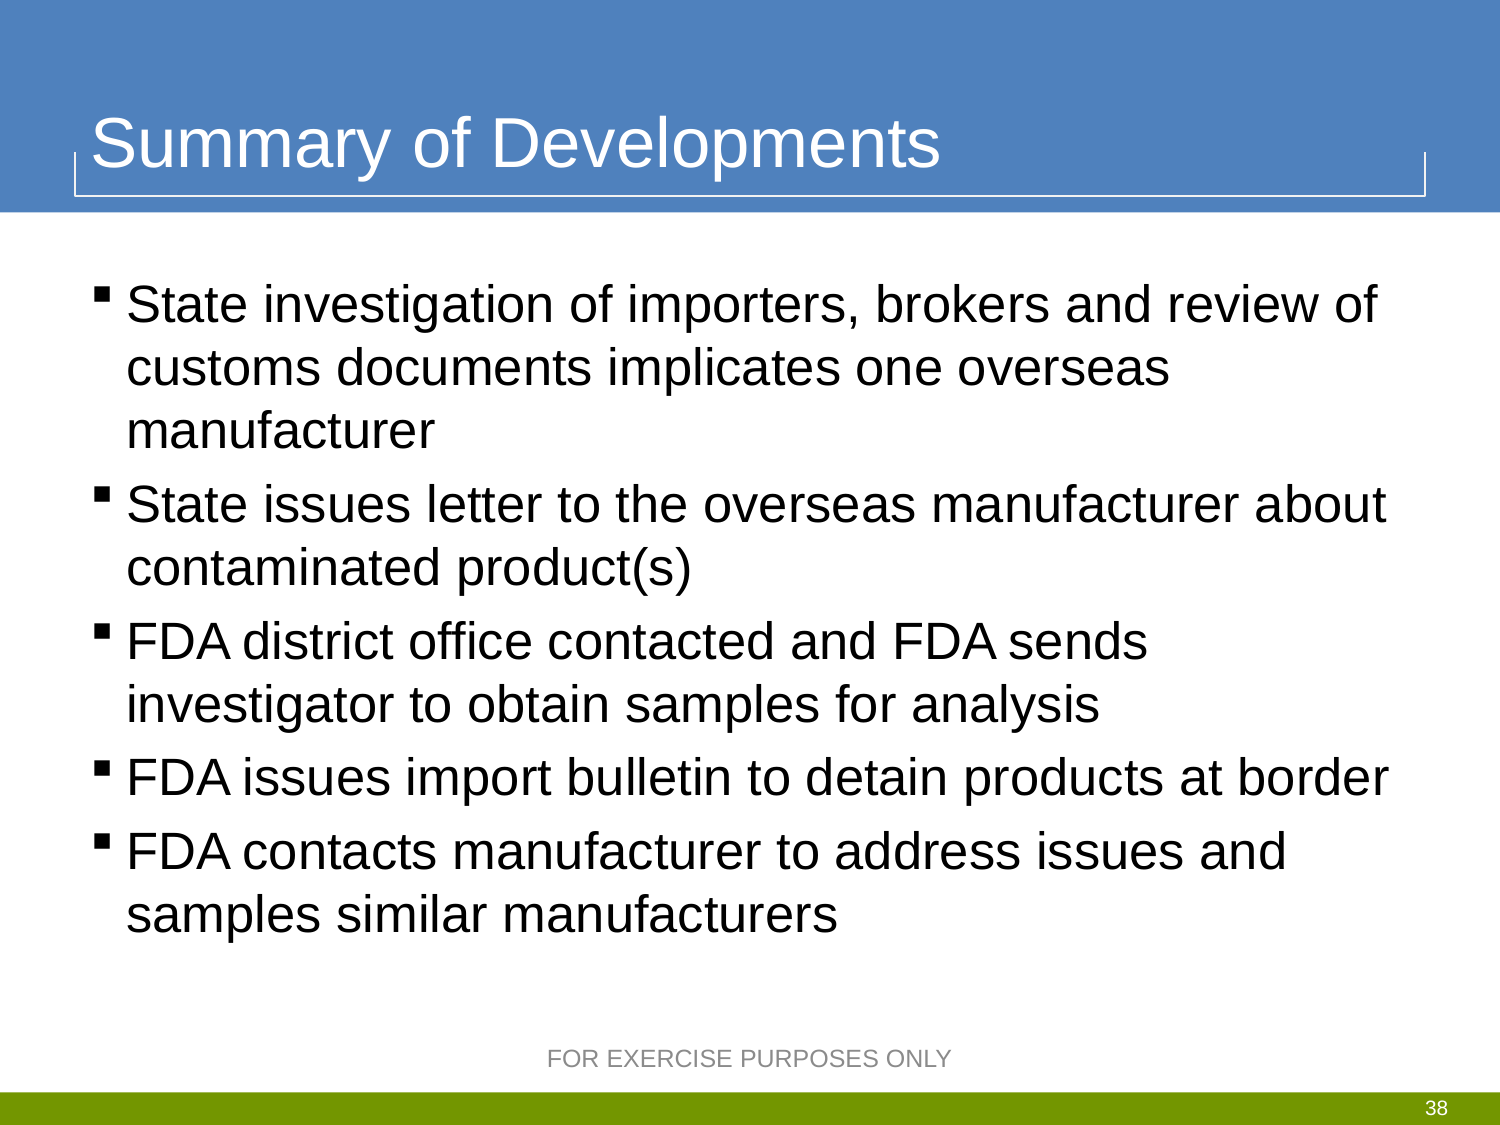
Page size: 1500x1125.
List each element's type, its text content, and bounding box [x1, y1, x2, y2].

footer FOR EXERCISE PURPOSES ONLY [512, 1042, 988, 1103]
title Summary of Developments [74, 44, 1426, 233]
list State investigation of importers, brokers and review of customs documents implicates one overseas manufacturer State issues letter to the overseas manufacturer about contaminated product(s) FDA district office contacted and FDA sends investigator to obtain samples for analysis FDA issues import bulletin to detain products at border FDA contacts manufacturer to address issues and samples similar manufacturers [74, 262, 1426, 1006]
